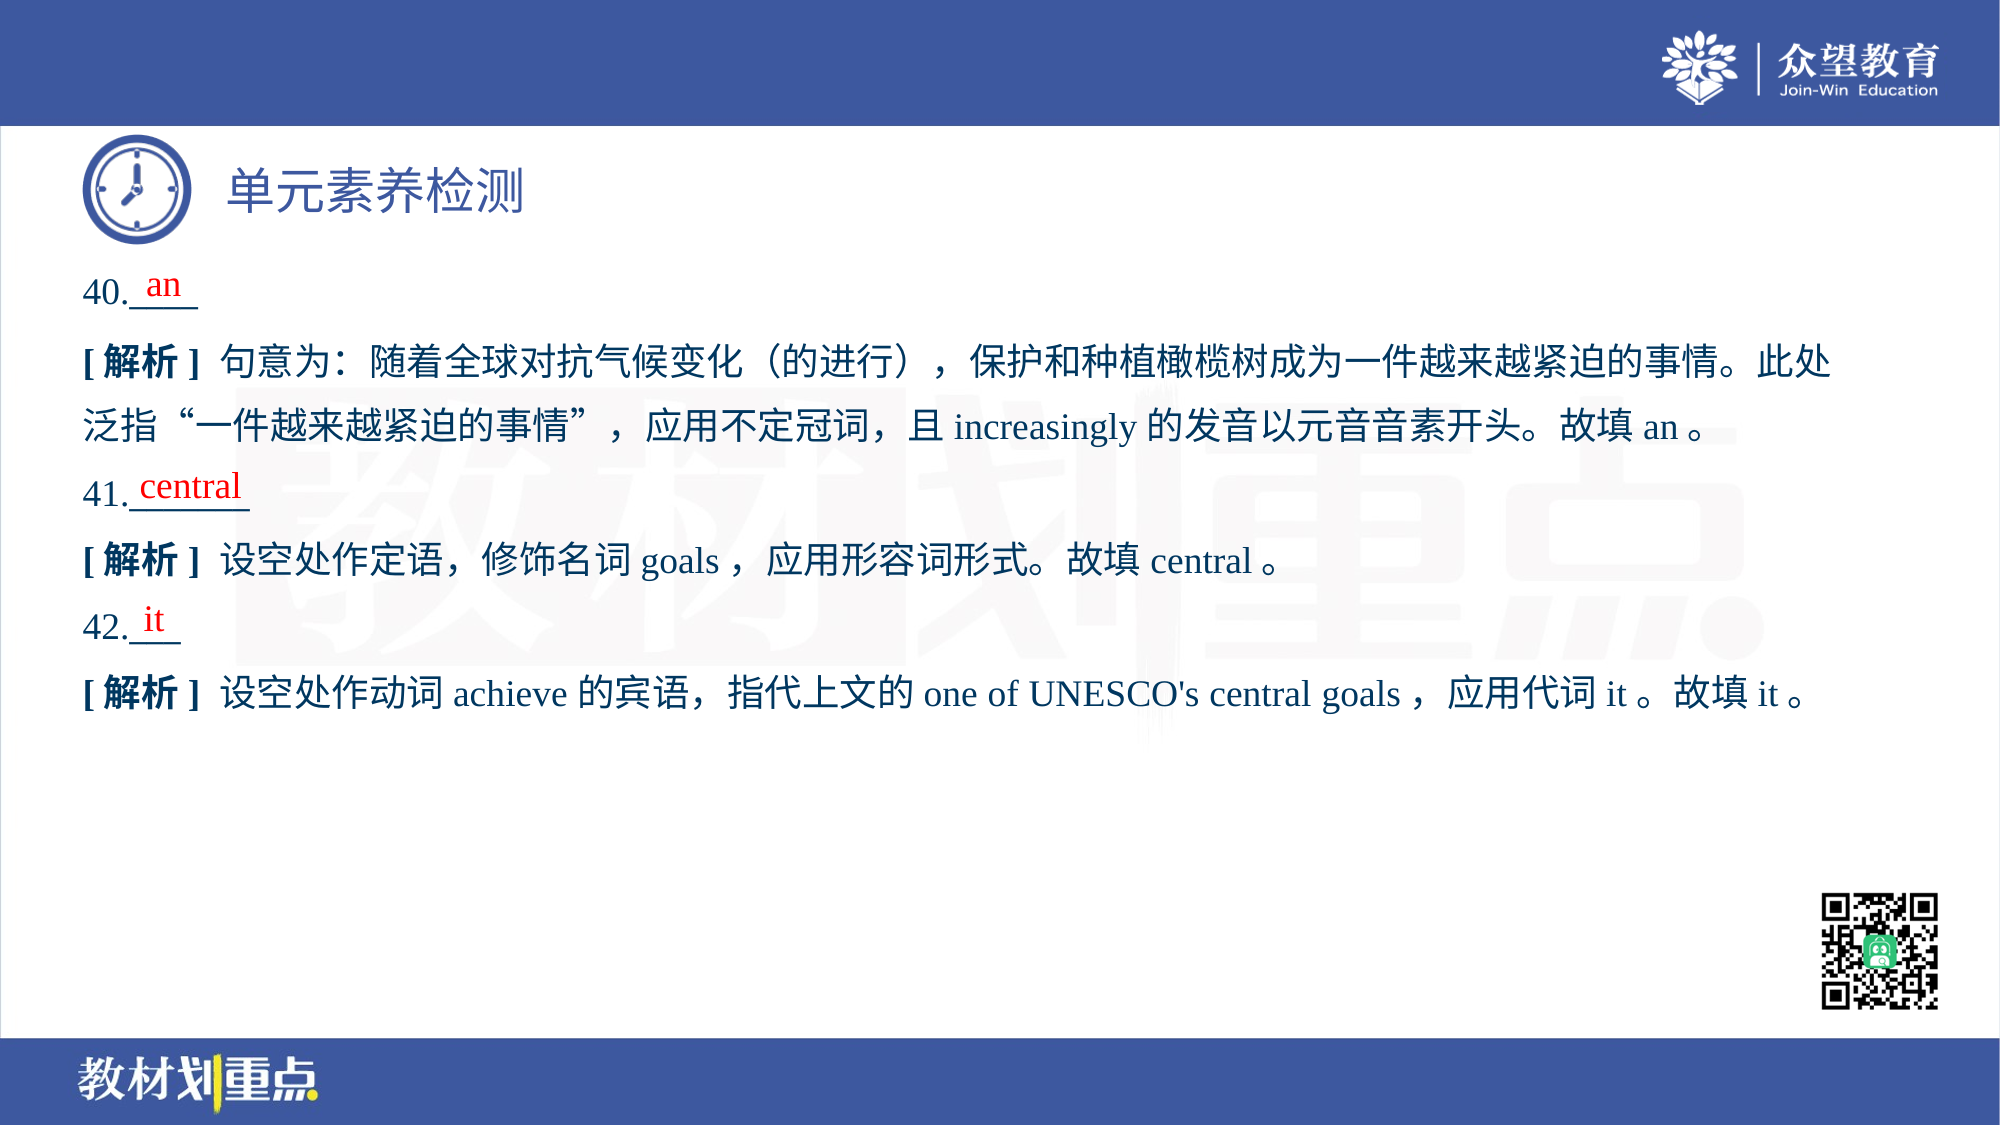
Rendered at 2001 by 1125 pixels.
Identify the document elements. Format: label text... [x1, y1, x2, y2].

text_box it [130, 574, 179, 633]
picture [0, 0, 2000, 1125]
text_box central [126, 441, 256, 500]
text_box an [132, 238, 196, 298]
text_box 41._______ [82, 449, 1817, 508]
text_box [解析] 句意为：随着全球对抗气候变化（的进行），保护和种植橄榄树成为一件越来越紧迫的事情。此处 泛指“一件越来越紧迫的事情”，应用不定冠词，且increasingly的发音以元音音素开头。故填an。 [82, 313, 1817, 441]
text_box [解析] 设空处作动词achieve的宾语，指代上文的one of UNESCO's central goals，应用代词it。故填it。 [82, 649, 1817, 707]
text_box 42.___ [82, 582, 1817, 641]
text_box 40.____ [82, 247, 1817, 306]
text_box [解析] 设空处作定语，修饰名词goals，应用形容词形式。故填central。 [82, 516, 1817, 574]
